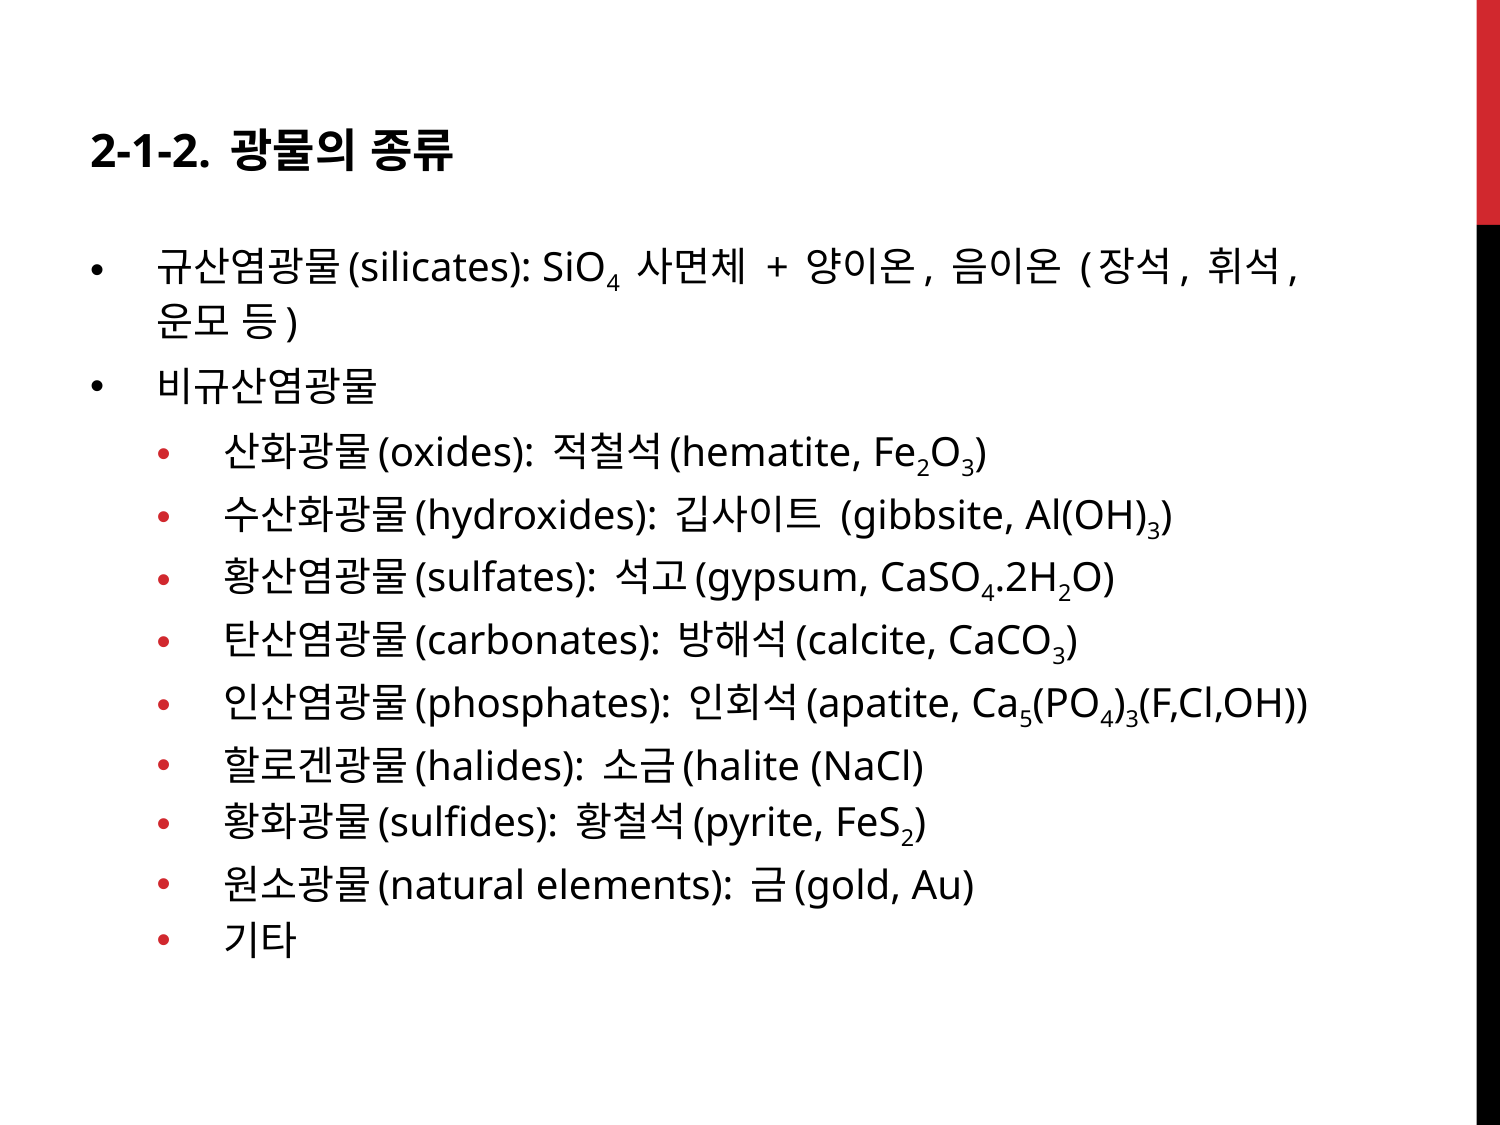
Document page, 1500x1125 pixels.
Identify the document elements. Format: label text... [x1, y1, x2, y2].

list 2-1-2. 광물의 종류 규산염광물(silicates): SiO4 사면체 + 양이온, 음이온 (장석, 휘석, 운모 등) 비규산염광물 산화광물(oxides): 적철석(hematite, Fe2O3) 수산화광물(hydroxides): 깁사이트 (gibbsite, Al(OH)3) 황산염광물(sulfates): 석고(gypsum, CaSO4.2H2O) 탄산염광물(carbonates): 방해석(calcite, CaCO3) 인산염광물(phosphates): 인회석(apatite, Ca5(PO4)3(F,Cl,OH)) 할로겐광물(halides): 소금(halite (NaCl) 황화광물(sulfides): 황철석(pyrite, FeS2) 원소광물(natural elements): 금(gold, Au) 기타 [75, 113, 1325, 1005]
